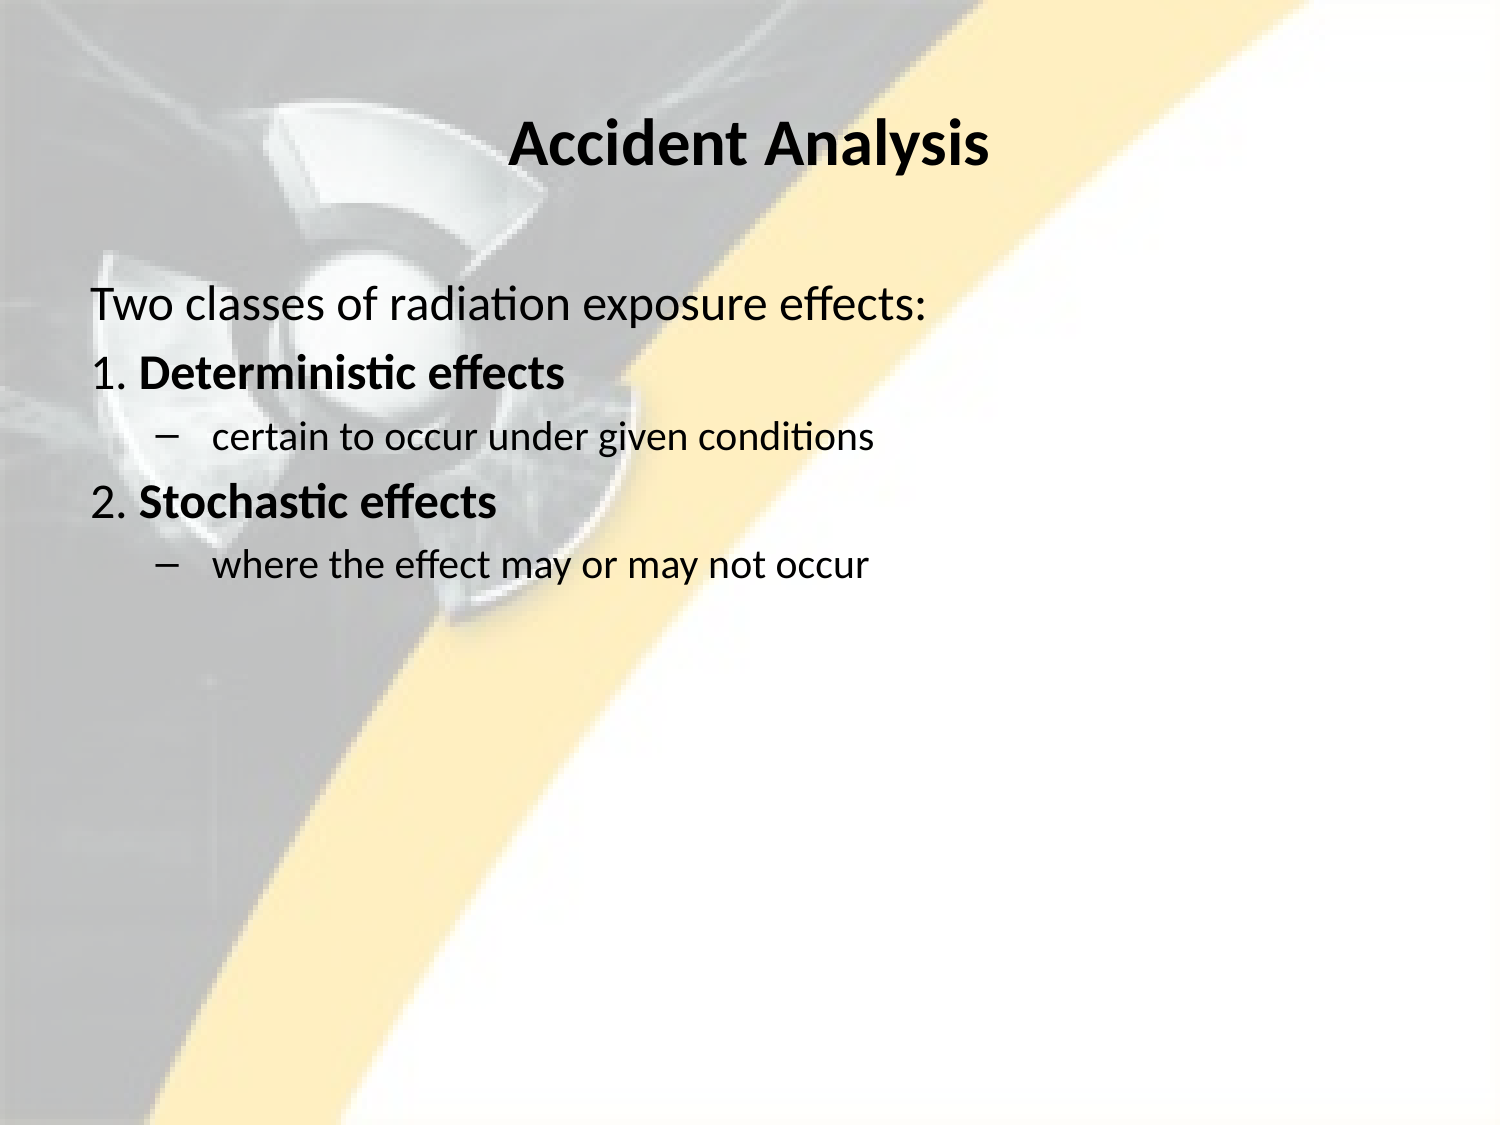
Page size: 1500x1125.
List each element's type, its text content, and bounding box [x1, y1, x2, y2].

title Accident Analysis [75, 45, 1425, 233]
list Two classes of radiation exposure effects: 1. Deterministic effects certain to occur under given conditions 2. Stochastic effects where the effect may or may not occur [75, 262, 1425, 1005]
